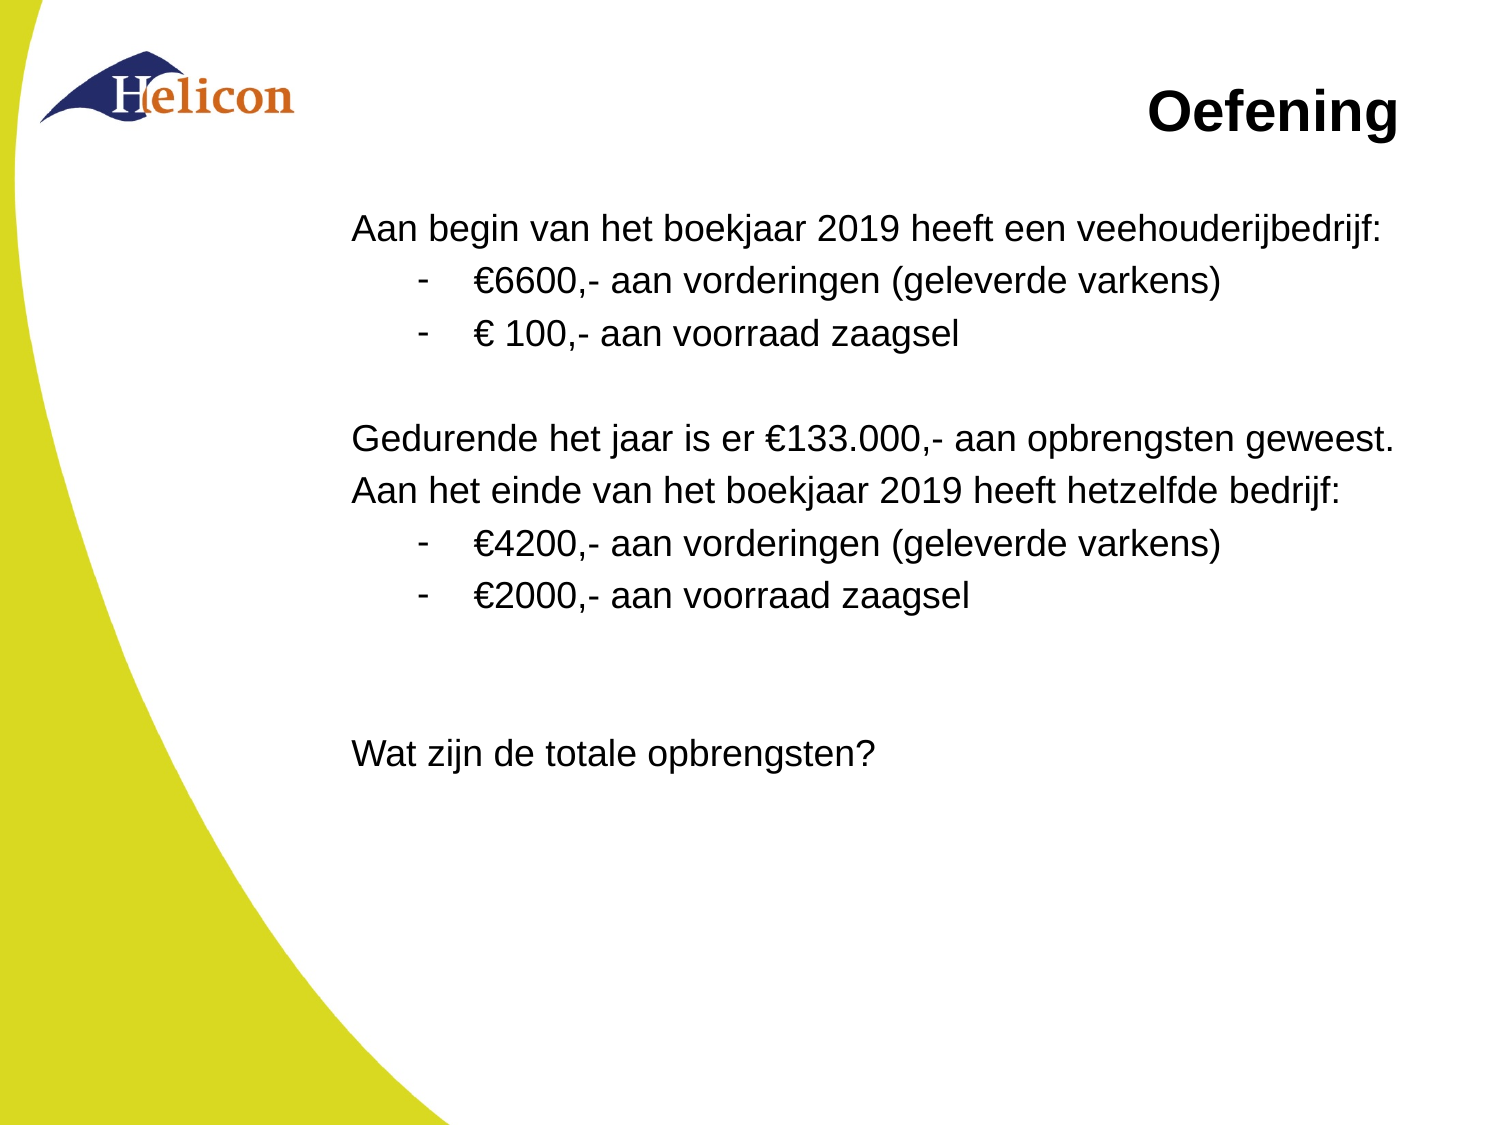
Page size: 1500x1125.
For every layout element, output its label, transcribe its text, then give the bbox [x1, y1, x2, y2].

title Oefening [324, 54, 1415, 161]
list Aan begin van het boekjaar 2019 heeft een veehouderijbedrijf: €6600,- aan vorderingen (geleverde varkens) € 100,- aan voorraad zaagsel Gedurende het jaar is er €133.000,- aan opbrengsten geweest. Aan het einde van het boekjaar 2019 heeft hetzelfde bedrijf: €4200,- aan vorderingen (geleverde varkens) €2000,- aan voorraad zaagsel Wat zijn de totale opbrengsten? [336, 196, 1425, 1005]
picture [0, 0, 1500, 1125]
